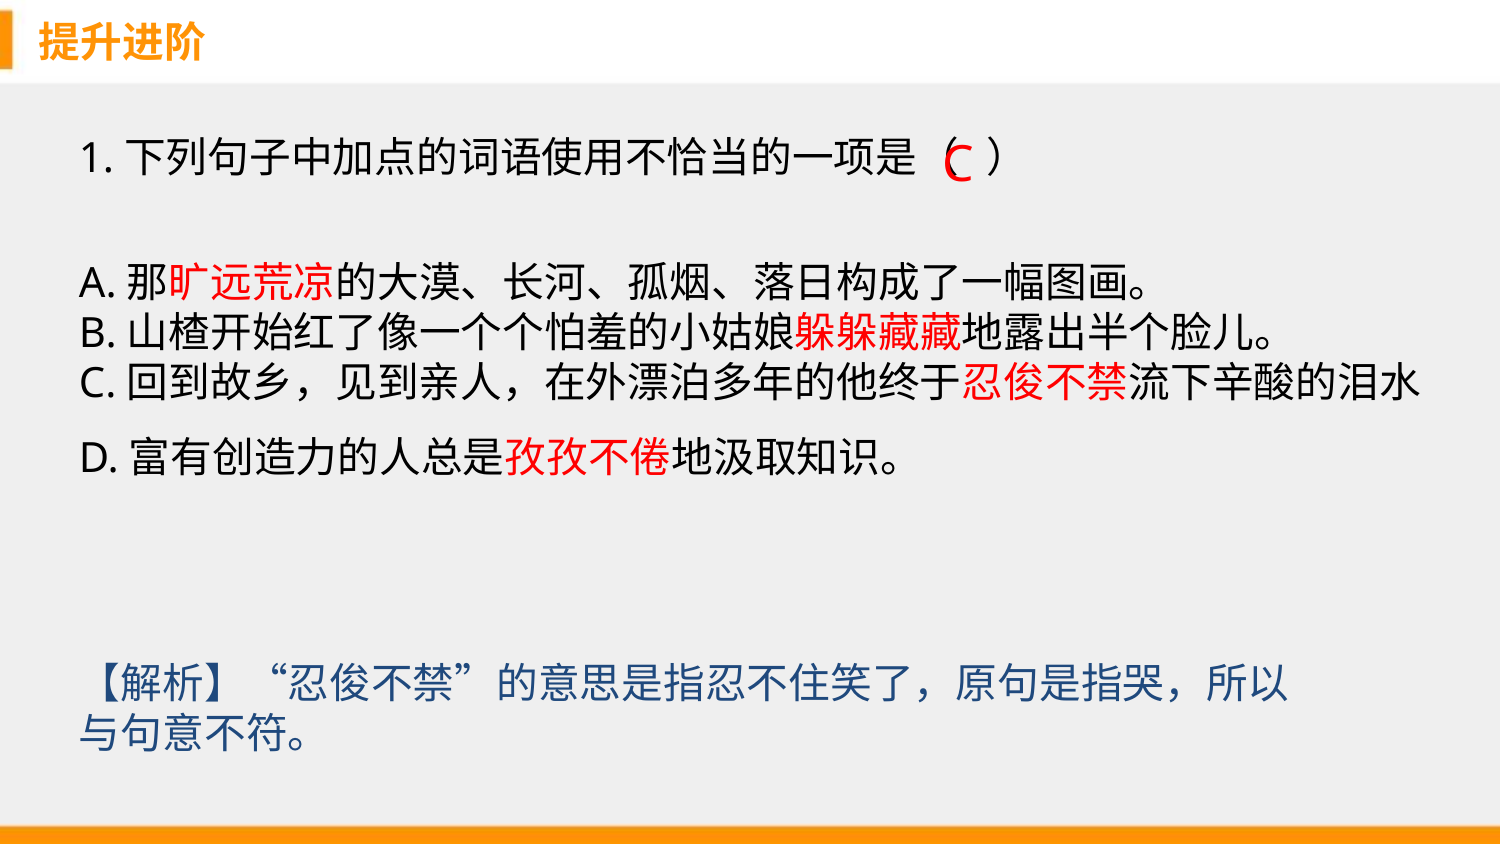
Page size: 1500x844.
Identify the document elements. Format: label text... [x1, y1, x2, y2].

text_box 1.下列句子中加点的词语使用不恰当的一项是（ ） A.那旷远荒凉的大漠、长河、孤烟、落日构成了一幅图画。 B.山楂开始红了像一个个怕羞的小姑娘躲躲藏藏地露出半个脸儿。 C.回到故乡，见到亲人，在外漂泊多年的他终于忍俊不禁流下辛酸的泪水 D.富有创造力的人总是孜孜不倦地汲取知识。 [64, 98, 1436, 489]
text_box 【解析】“忍俊不禁”的意思是指忍不住笑了，原句是指哭，所以与句意不符。 [64, 649, 1347, 765]
text_box 提升进阶 [23, 1, 804, 81]
text_box C [927, 123, 1000, 199]
picture [0, 0, 1500, 844]
